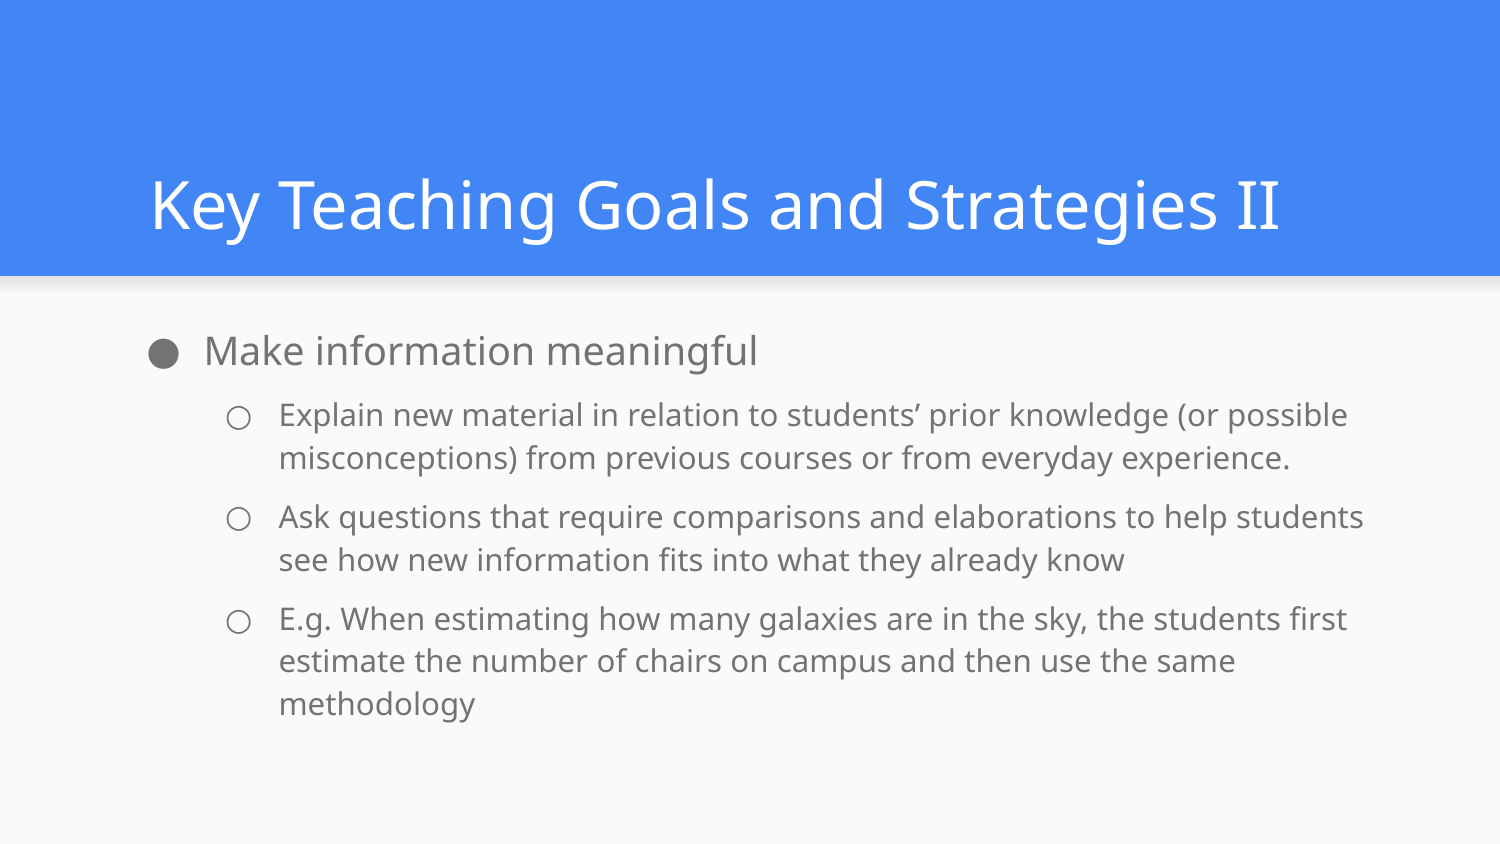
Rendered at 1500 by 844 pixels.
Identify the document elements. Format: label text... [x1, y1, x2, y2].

title Key Teaching Goals and Strategies II [134, 101, 1366, 258]
list Make information meaningful Explain new material in relation to students’ prior knowledge (or possible misconceptions) from previous courses or from everyday experience. Ask questions that require comparisons and elaborations to help students see how new information fits into what they already know E.g. When estimating how many galaxies are in the sky, the students first estimate the number of chairs on campus and then use the same methodology [113, 304, 1387, 783]
